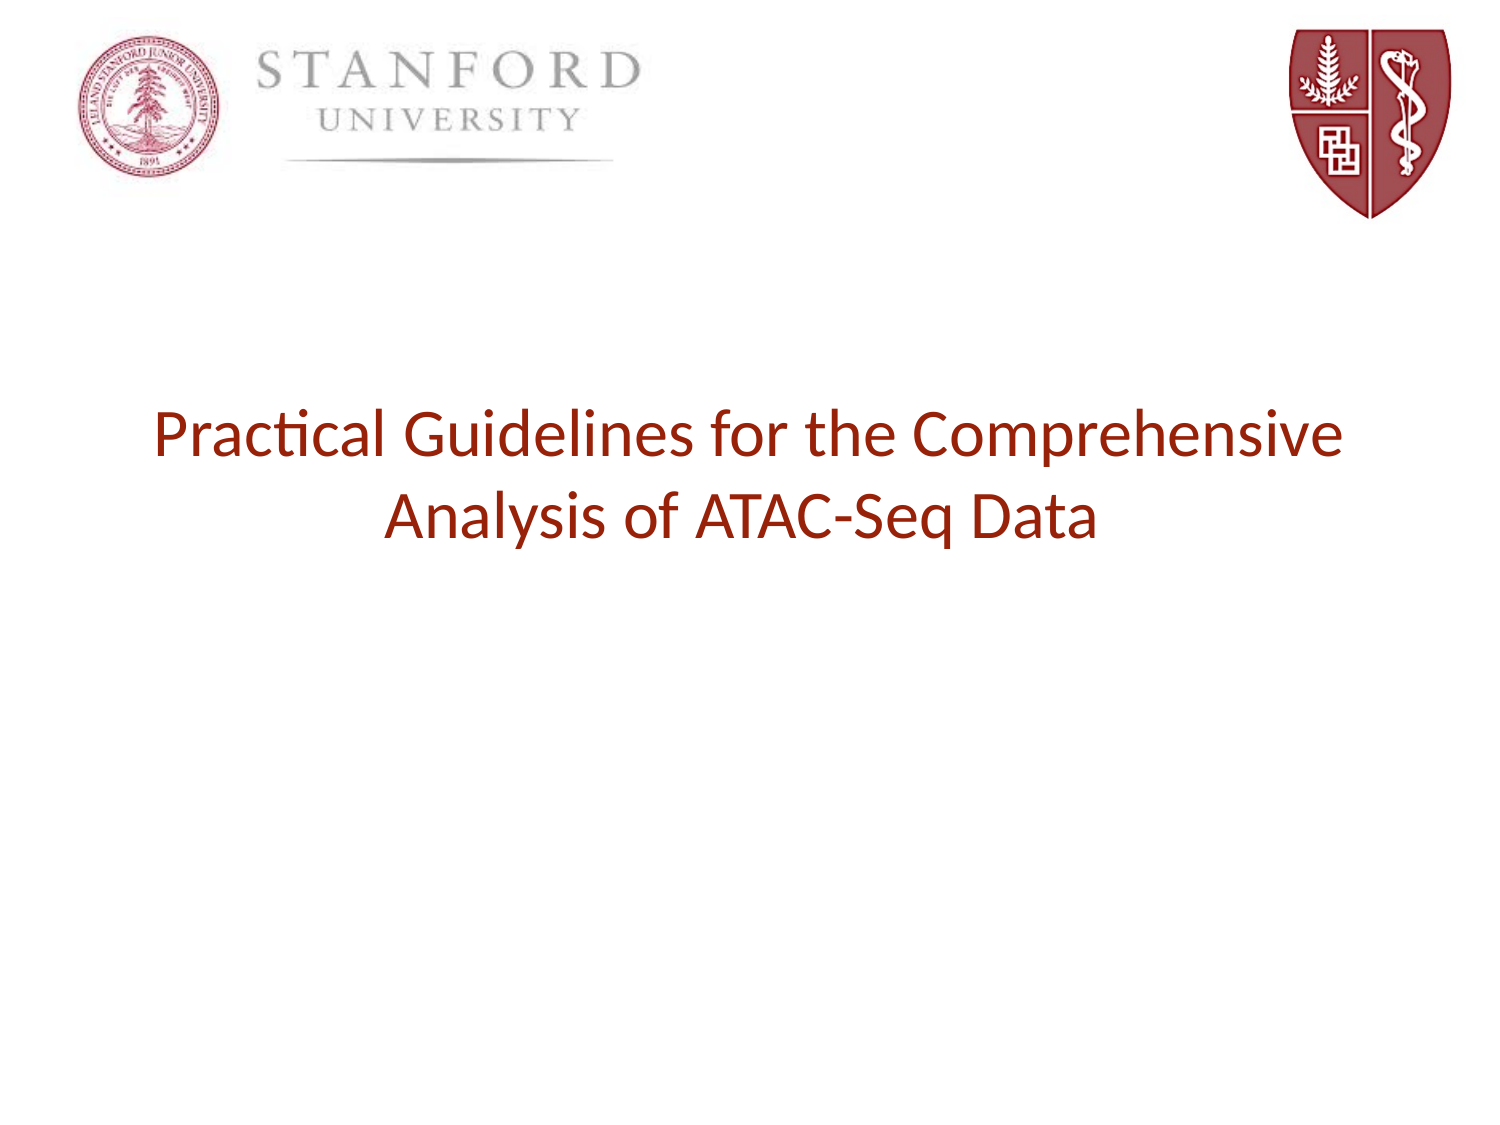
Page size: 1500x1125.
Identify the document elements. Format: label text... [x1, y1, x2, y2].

picture [1256, 0, 1483, 226]
picture [0, 17, 719, 197]
title Practical Guidelines for the Comprehensive Analysis of ATAC-Seq Data [112, 349, 1388, 591]
